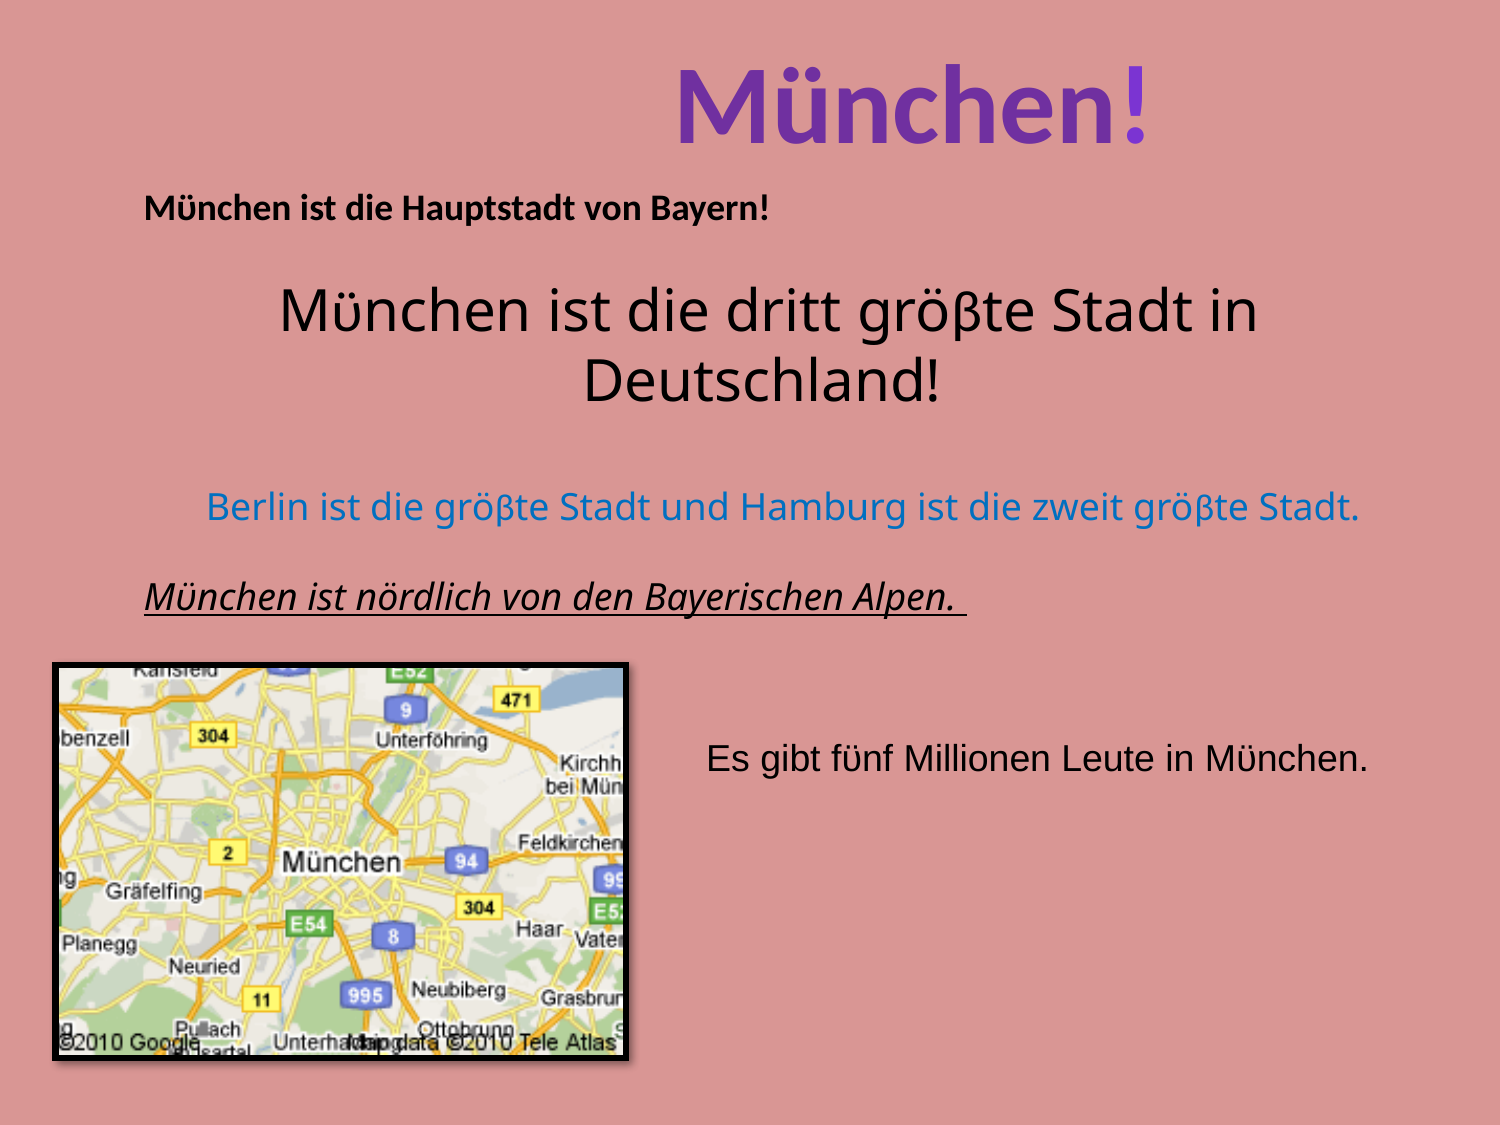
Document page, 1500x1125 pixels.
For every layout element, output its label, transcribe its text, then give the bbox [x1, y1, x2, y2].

text_box München! [657, 21, 1171, 175]
text_box Es gibt fϋnf Millionen Leute in Mϋnchen. [691, 726, 1407, 787]
text_box Mϋnchen ist die Hauptstadt von Bayern! Mϋnchen ist die dritt gröβte Stadt in Deutschland! Berlin ist die gröβte Stadt und Hamburg ist die zweit gröβte Stadt. Mϋnchen ist nördlich von den Bayerischen Alpen. [128, 175, 1395, 626]
picture [58, 667, 624, 1055]
